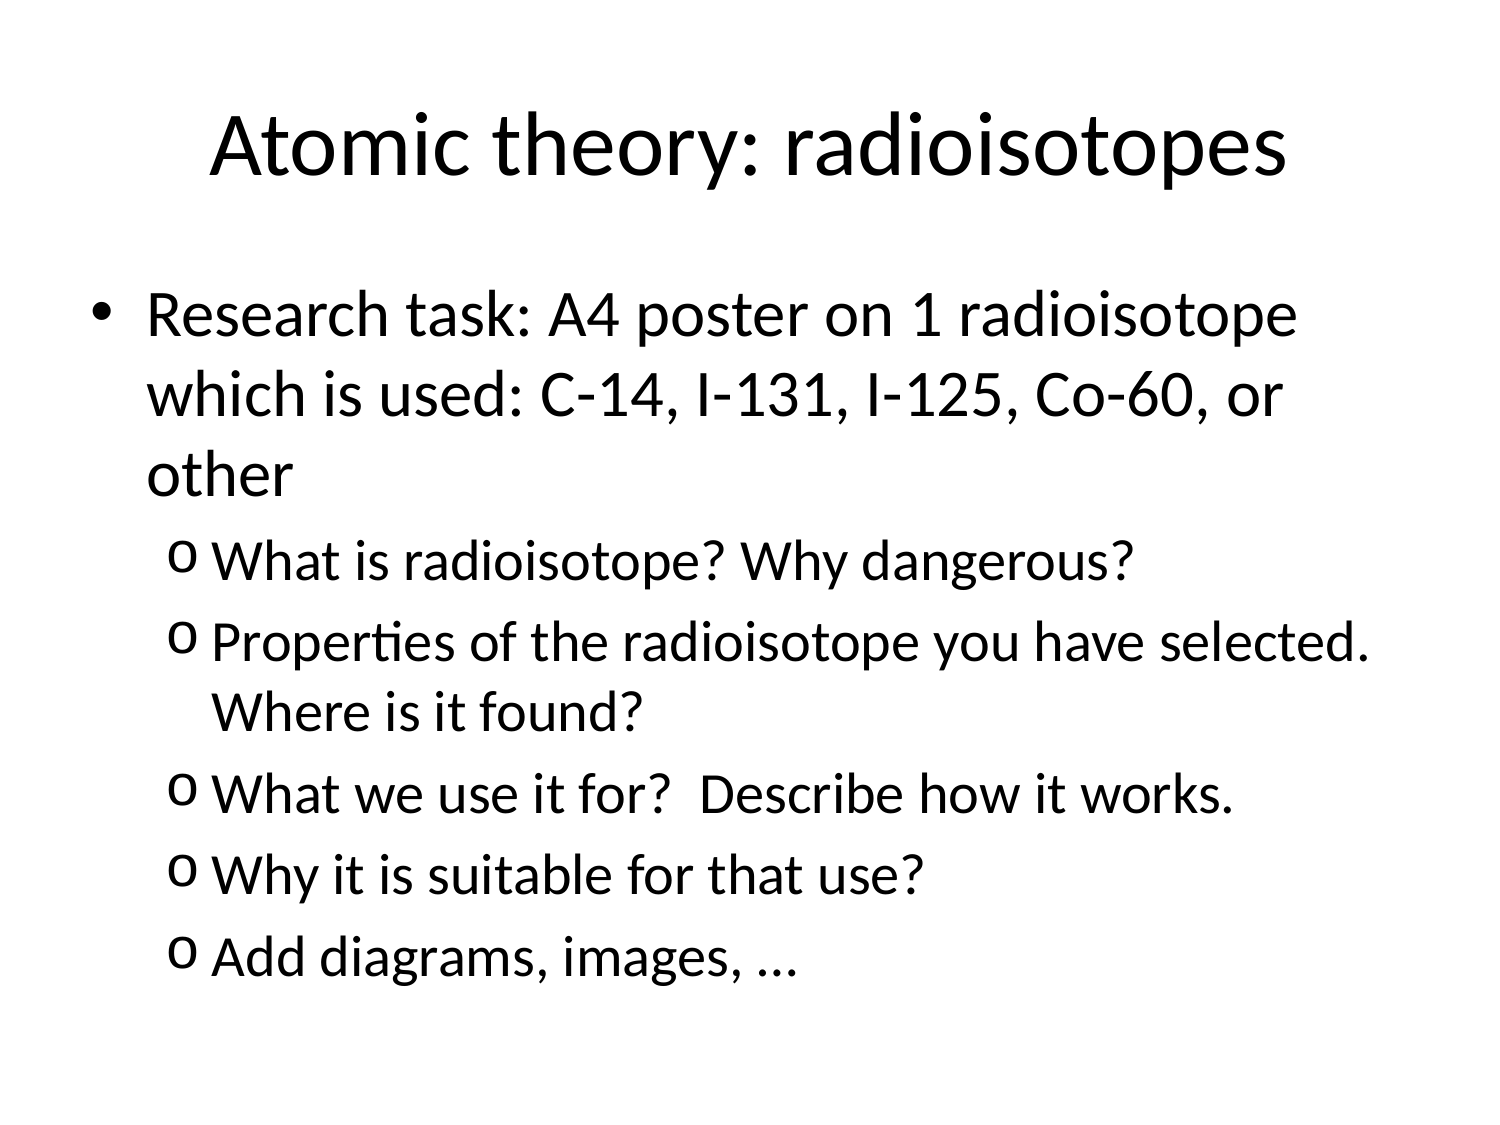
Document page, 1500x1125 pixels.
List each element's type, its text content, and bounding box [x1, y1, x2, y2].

list Research task: A4 poster on 1 radioisotope which is used: C-14, I-131, I-125, Co-60, or other What is radioisotope? Why dangerous? Properties of the radioisotope you have selected. Where is it found? What we use it for? Describe how it works. Why it is suitable for that use? Add diagrams, images, … [75, 262, 1425, 1005]
title Atomic theory: radioisotopes [75, 45, 1425, 233]
